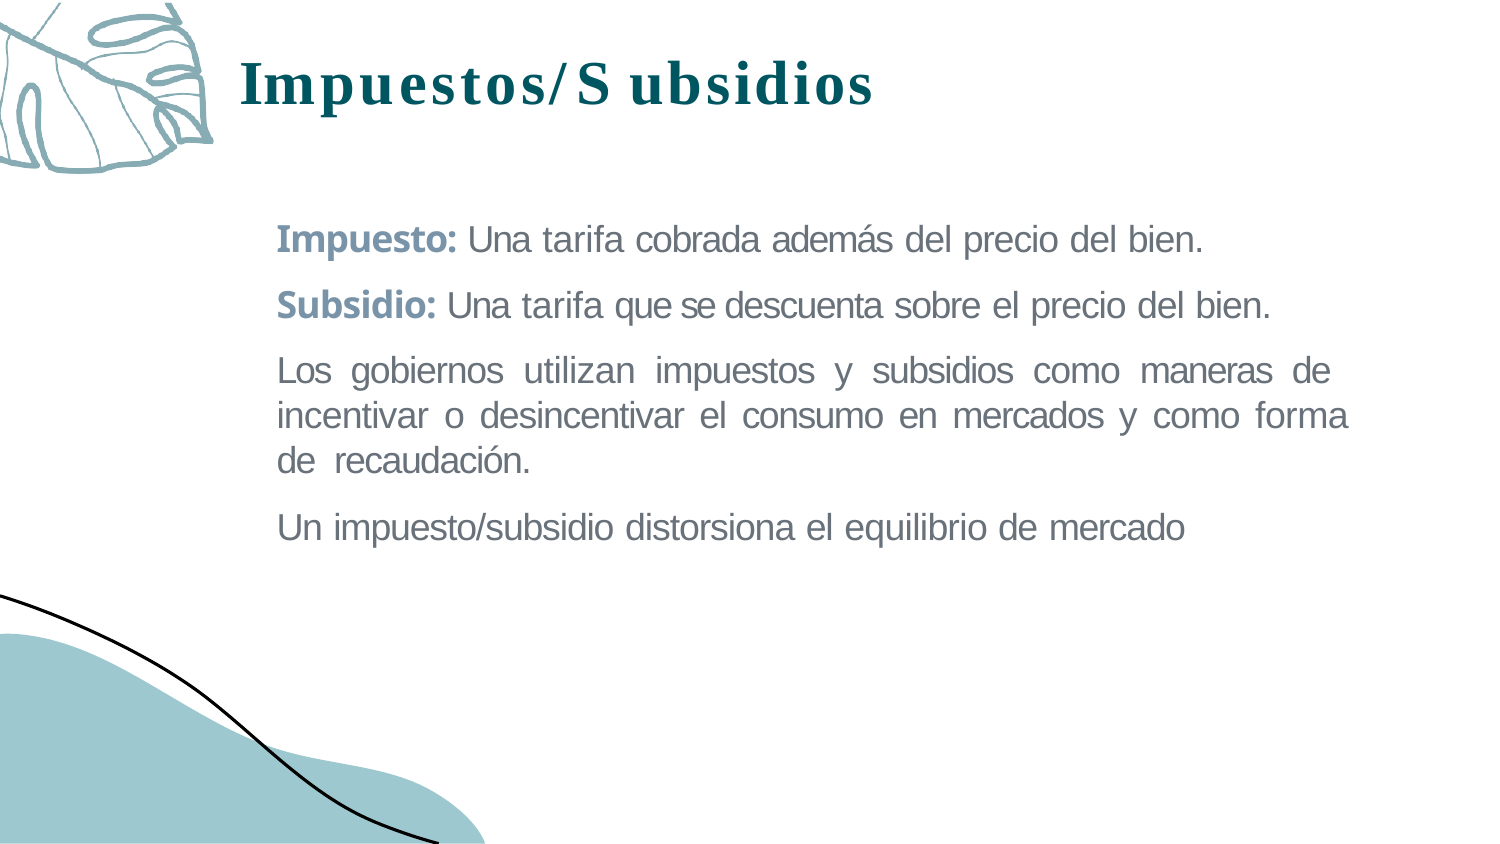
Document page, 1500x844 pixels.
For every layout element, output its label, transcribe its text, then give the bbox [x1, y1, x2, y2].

text_box Impuesto: Una tarifa cobrada además del precio del bien. Subsidio: Una tarifa que se descuenta sobre el precio del bien. Los gobiernos utilizan impuestos y subsidios como maneras de incentivar o desincentivar el consumo en mercados y como forma de recaudación. Un impuesto/subsidio distorsiona el equilibrio de mercado [274, 191, 1349, 548]
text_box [0, 594, 486, 844]
title Impuestos/Subsidios [237, 39, 881, 183]
text_box [0, 0, 214, 174]
